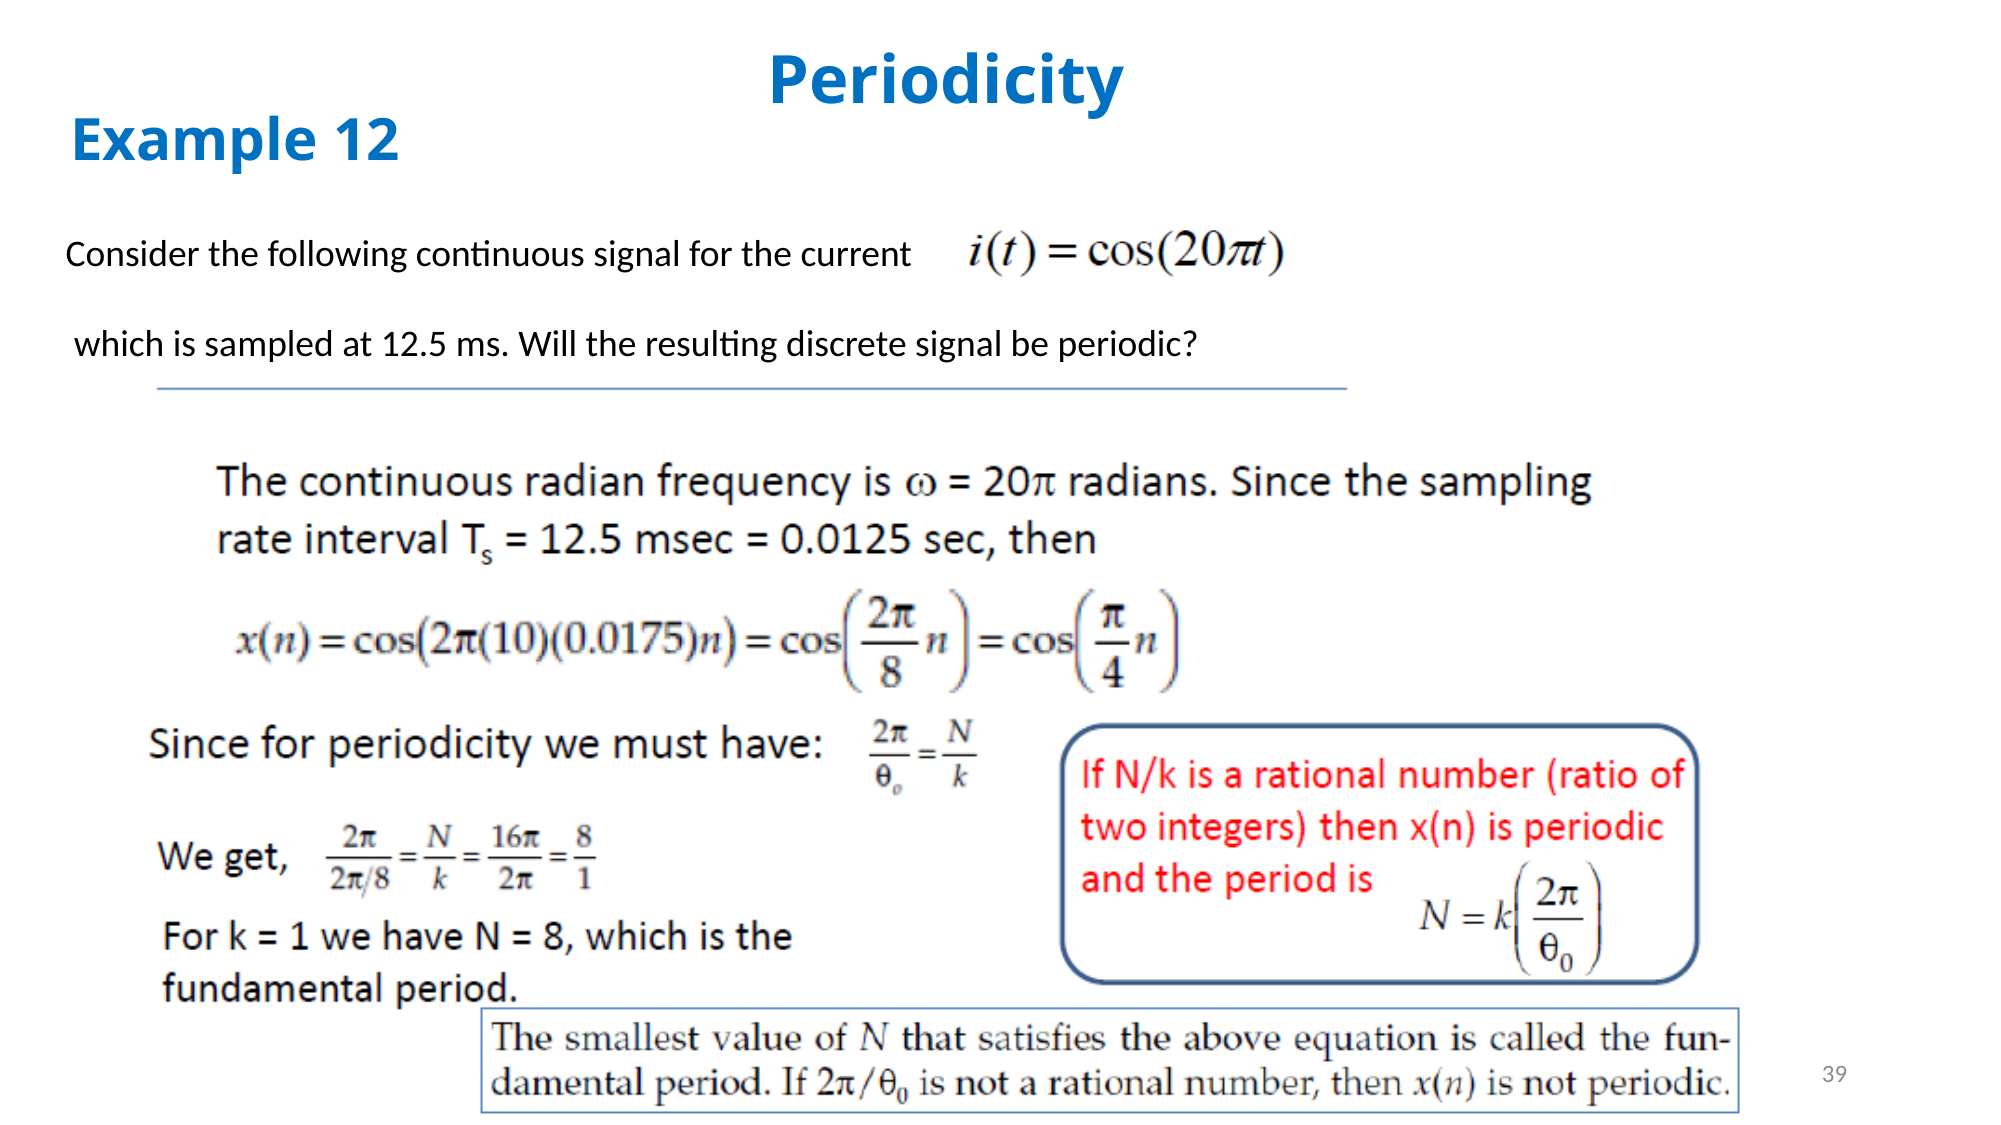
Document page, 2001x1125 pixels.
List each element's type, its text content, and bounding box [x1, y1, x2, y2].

picture [954, 221, 1285, 285]
slide_number 39 [1753, 1042, 1863, 1103]
text_box Example 12 [55, 89, 430, 180]
text_box Consider the following continuous signal for the current which is sampled at 12.5 ms. Will the resulting discrete signal be periodic? [50, 221, 1966, 372]
text_box Periodicity [752, 29, 1157, 125]
picture [111, 366, 1753, 1125]
